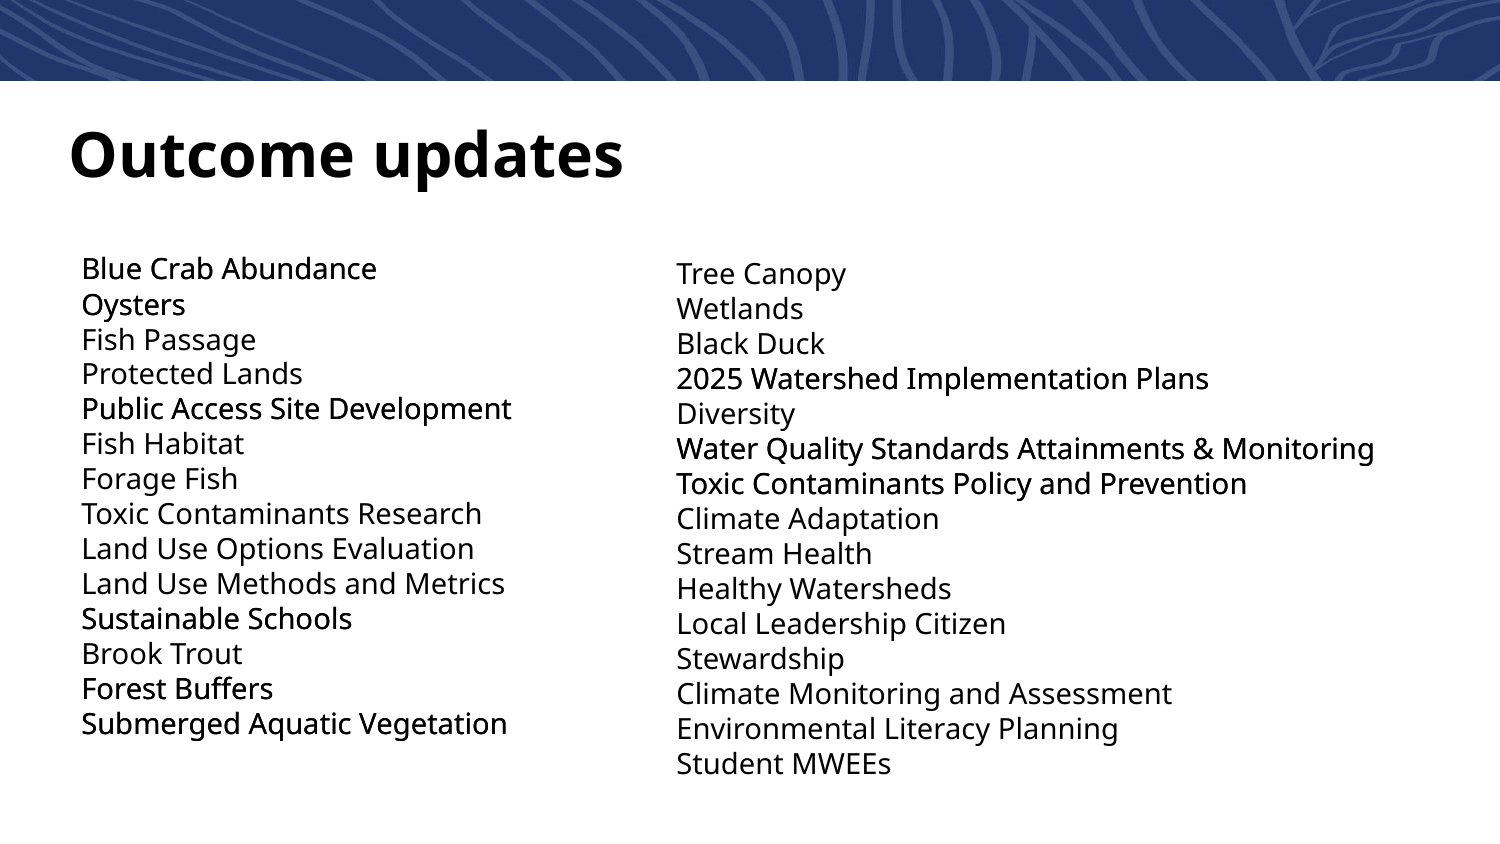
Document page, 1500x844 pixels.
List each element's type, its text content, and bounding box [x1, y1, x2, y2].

text_box Outcome updates [53, 99, 1203, 205]
picture [0, 0, 1500, 81]
text_box Blue Crab Abundance Oysters Public Access Site Development Sustainable Schools Forest Buffers Submerged Aquatic Vegetation [66, 235, 602, 756]
text_box 2025 Watershed Implementation Plans Water Quality Standards Attainments & Monitoring Toxic Contaminants Policy and Prevention [661, 240, 1461, 795]
